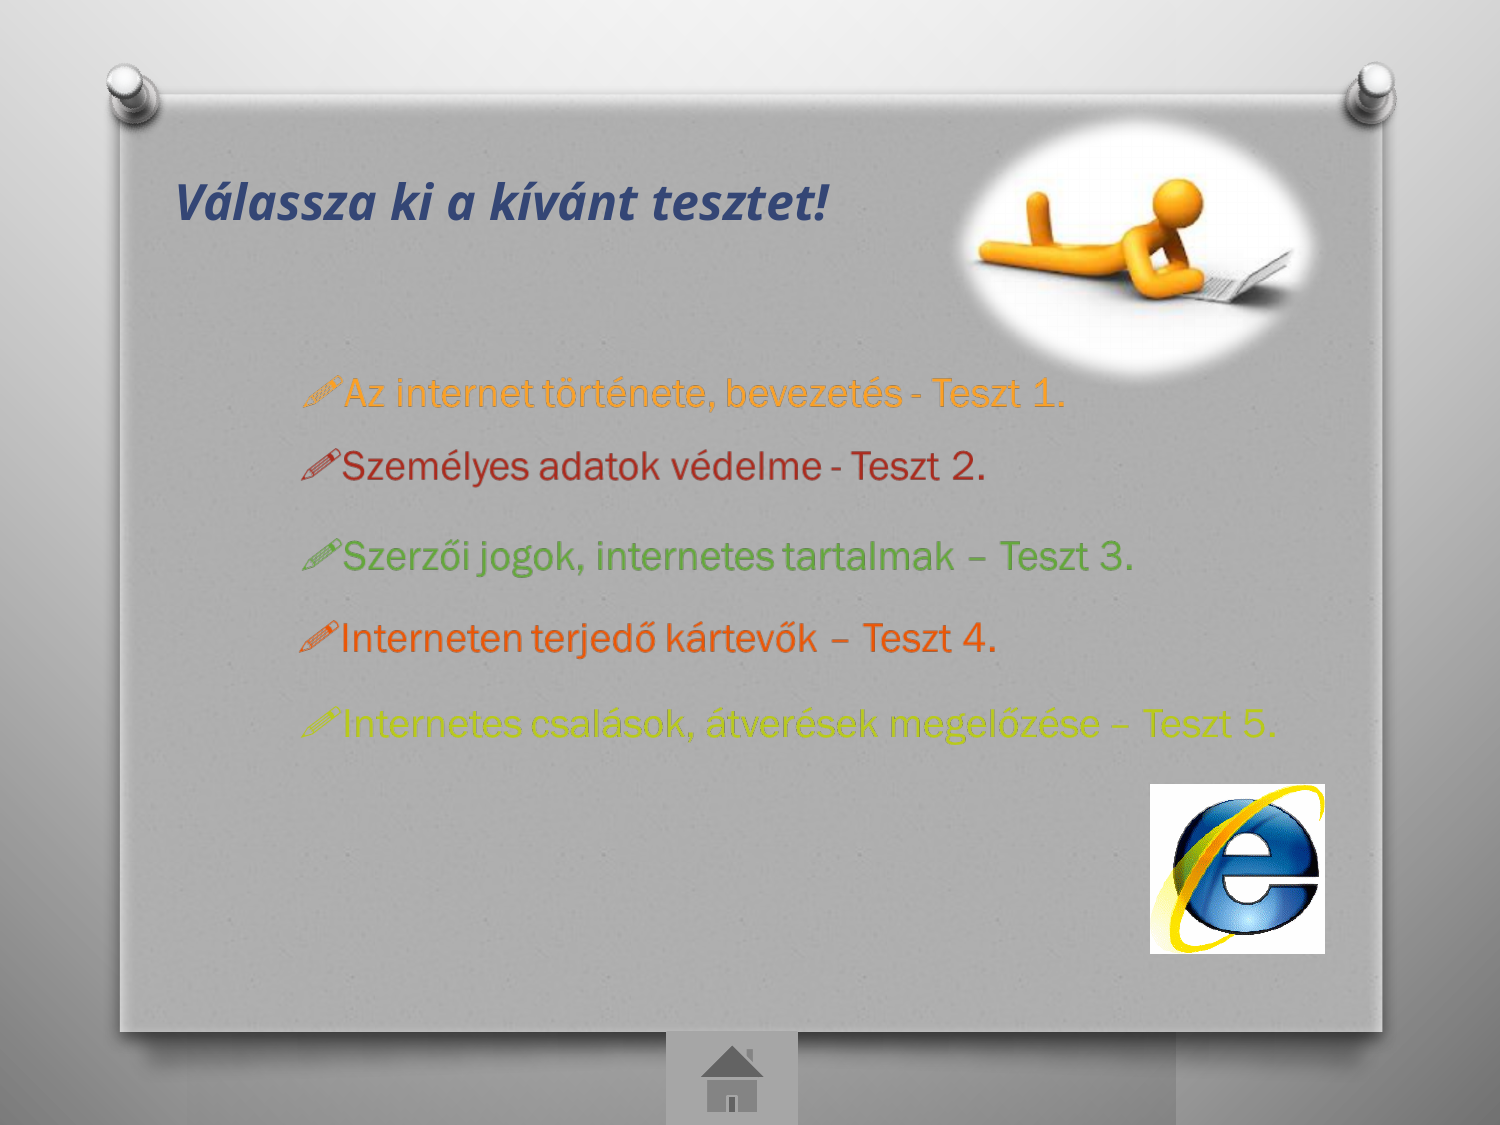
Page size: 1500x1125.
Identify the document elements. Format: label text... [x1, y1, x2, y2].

picture [276, 35, 1439, 515]
picture [274, 517, 1326, 972]
text_box Válassza ki a kívánt tesztet! [159, 163, 937, 238]
text_box [666, 1031, 798, 1125]
picture [75, 29, 198, 153]
